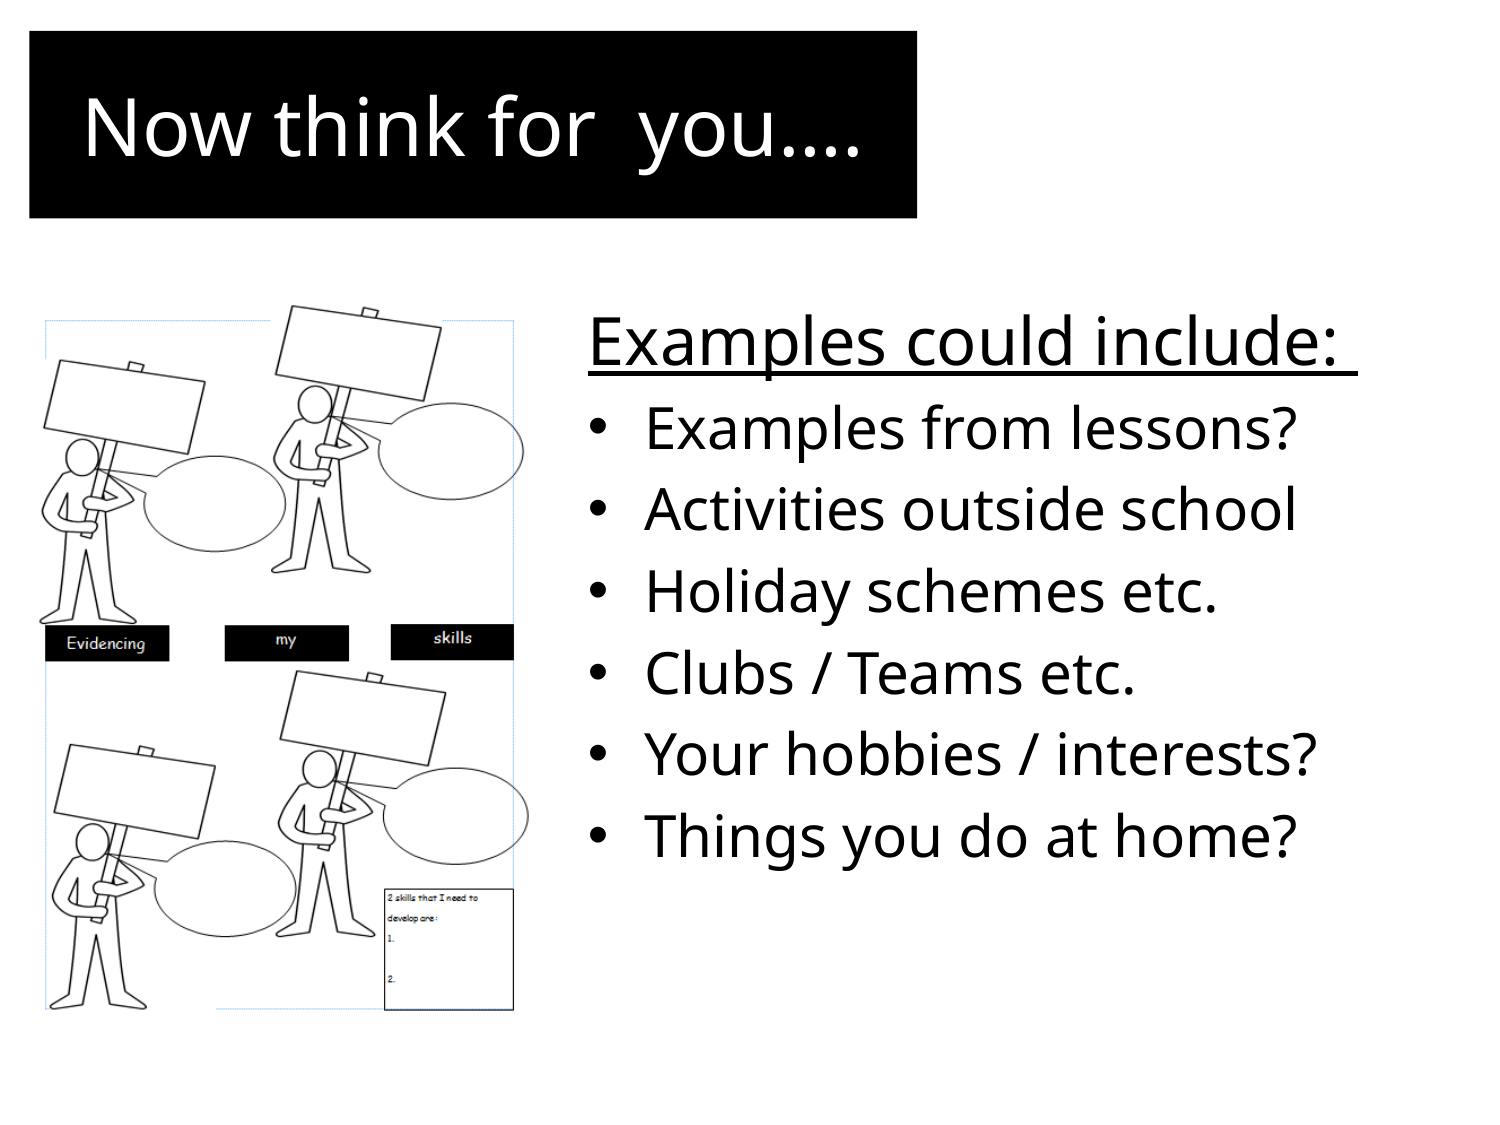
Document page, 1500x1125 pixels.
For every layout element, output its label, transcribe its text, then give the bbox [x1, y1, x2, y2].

list Examples could include: Examples from lessons? Activities outside school Holiday schemes etc. Clubs / Teams etc. Your hobbies / interests? Things you do at home? [572, 291, 1437, 1035]
title Now think for you…. [29, 30, 918, 219]
picture [29, 302, 535, 1024]
